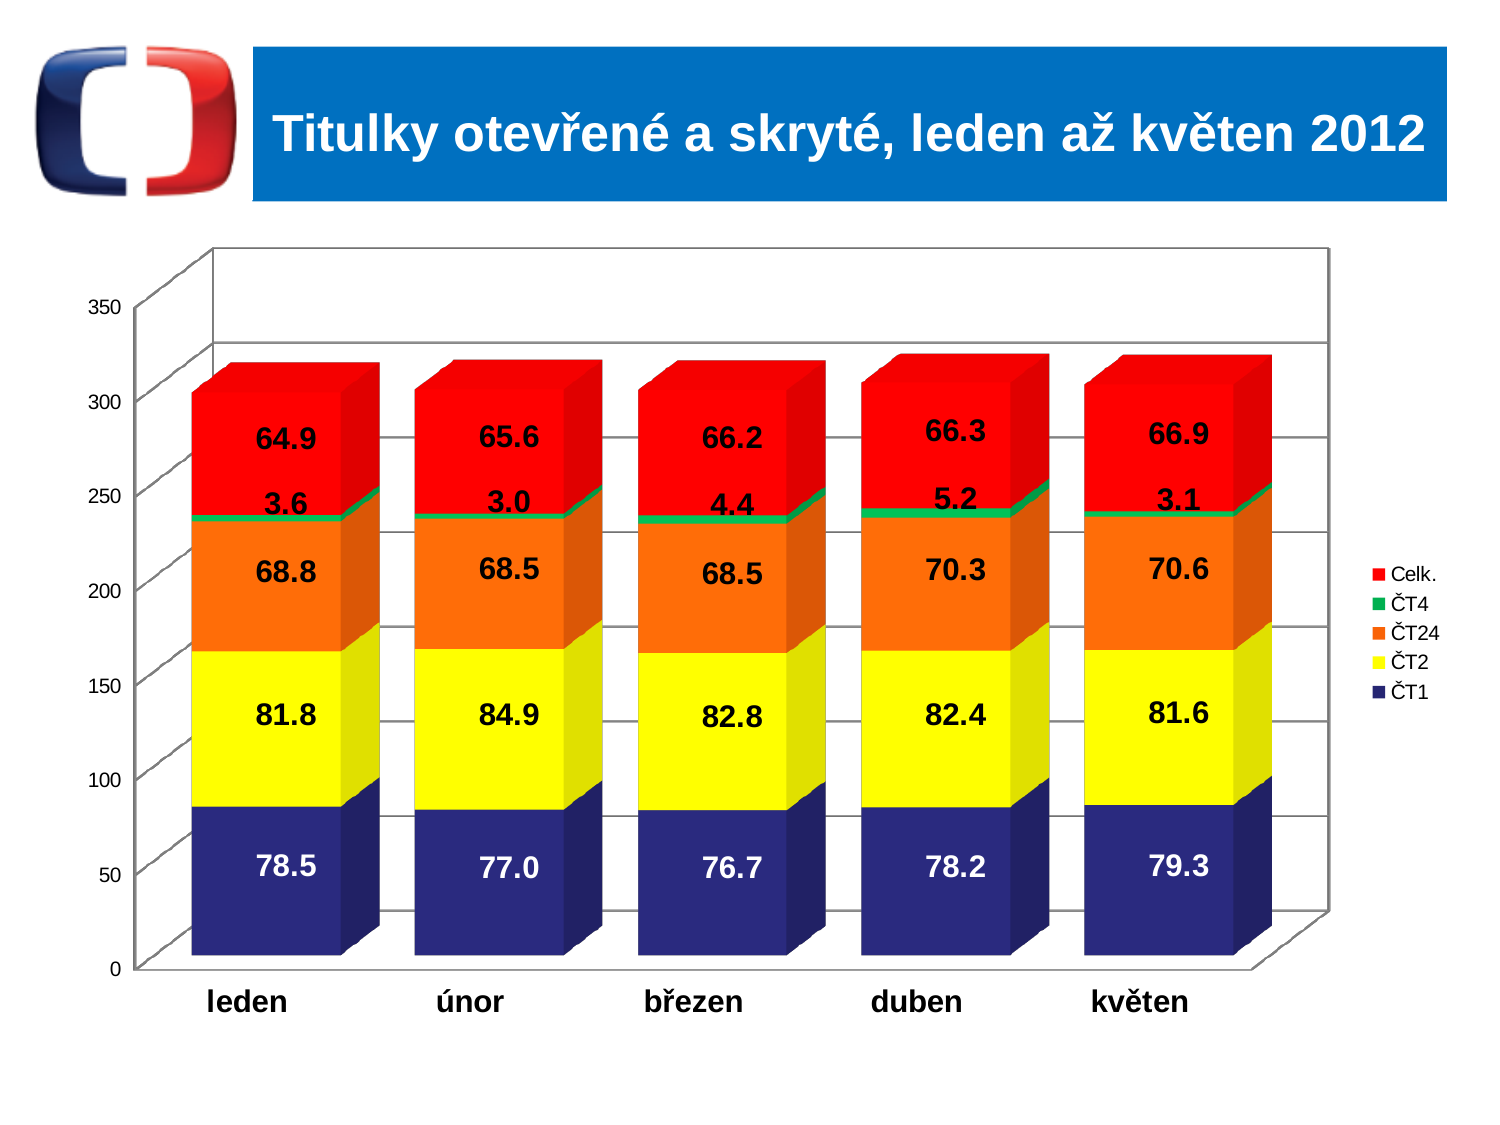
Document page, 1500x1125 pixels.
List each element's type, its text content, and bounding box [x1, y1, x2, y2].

text_box Titulky otevřené a skryté, leden až květen 2012 [255, 46, 1447, 202]
picture [27, 44, 253, 201]
chart [52, 231, 1459, 1036]
